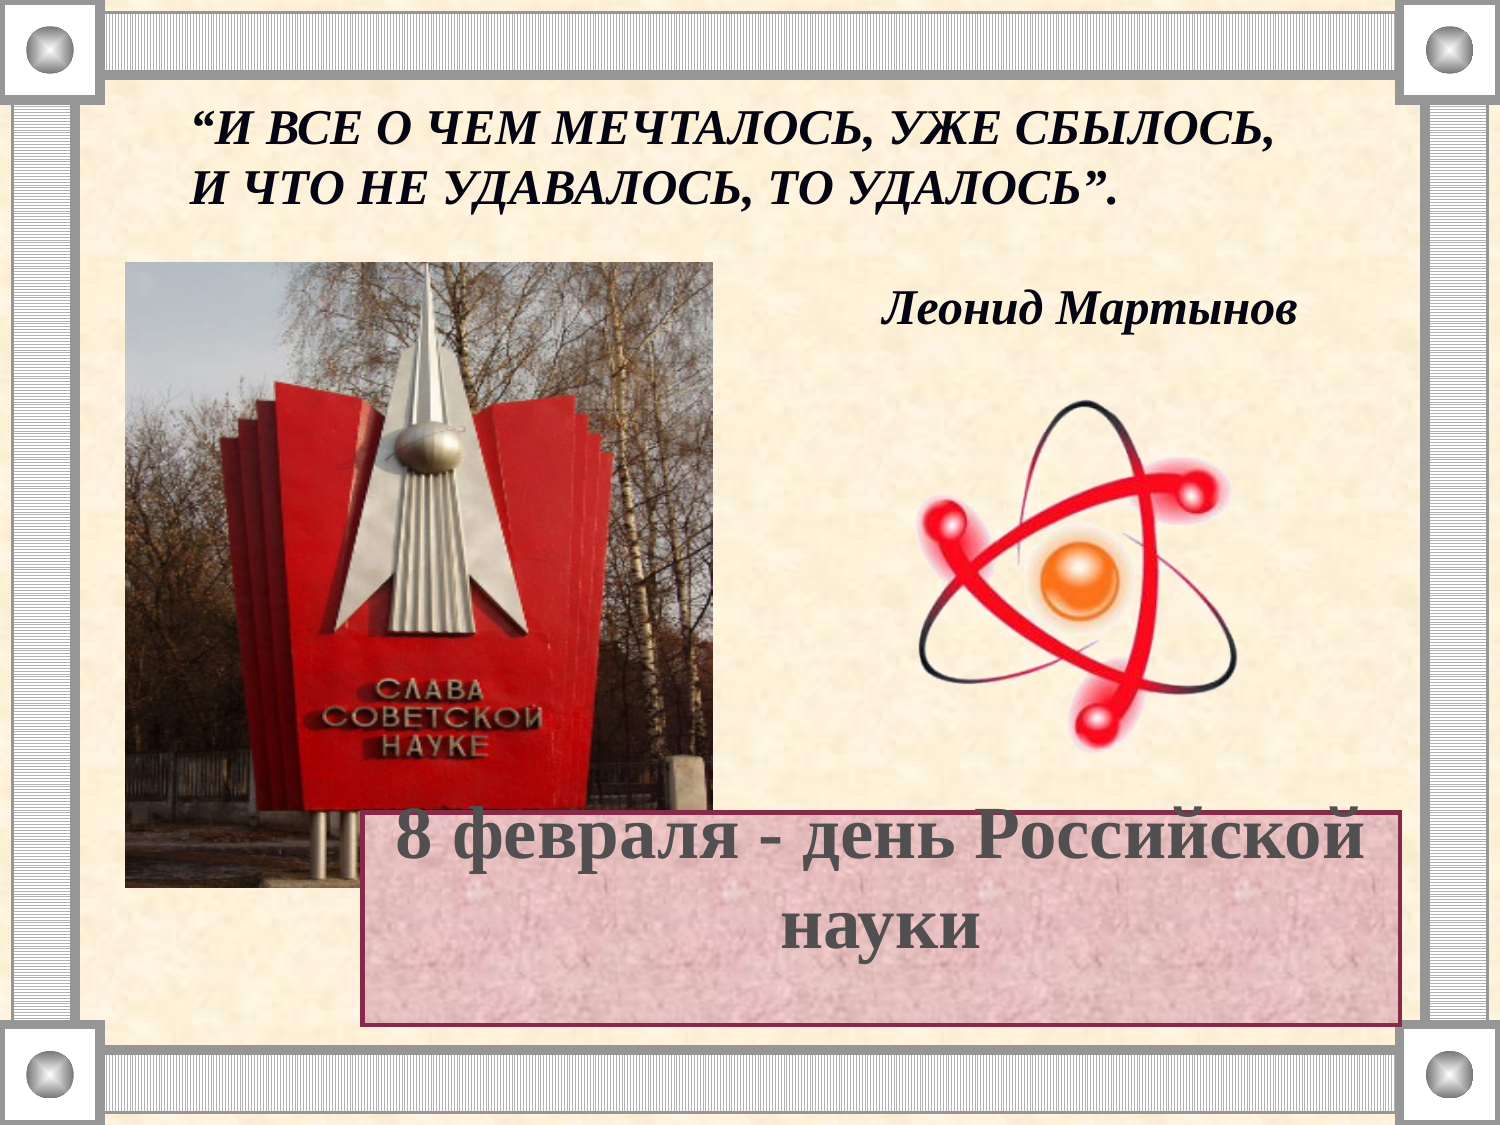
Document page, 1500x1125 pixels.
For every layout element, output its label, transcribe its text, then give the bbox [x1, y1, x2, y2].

picture [80, 262, 1420, 1045]
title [74, 62, 1441, 792]
picture [874, 374, 1288, 788]
text_box 8 февраля - день Российской науки [362, 812, 1400, 1025]
picture [1489, 105, 1500, 1020]
picture [105, 1114, 1395, 1125]
picture [105, 0, 1395, 11]
picture [0, 105, 11, 1020]
